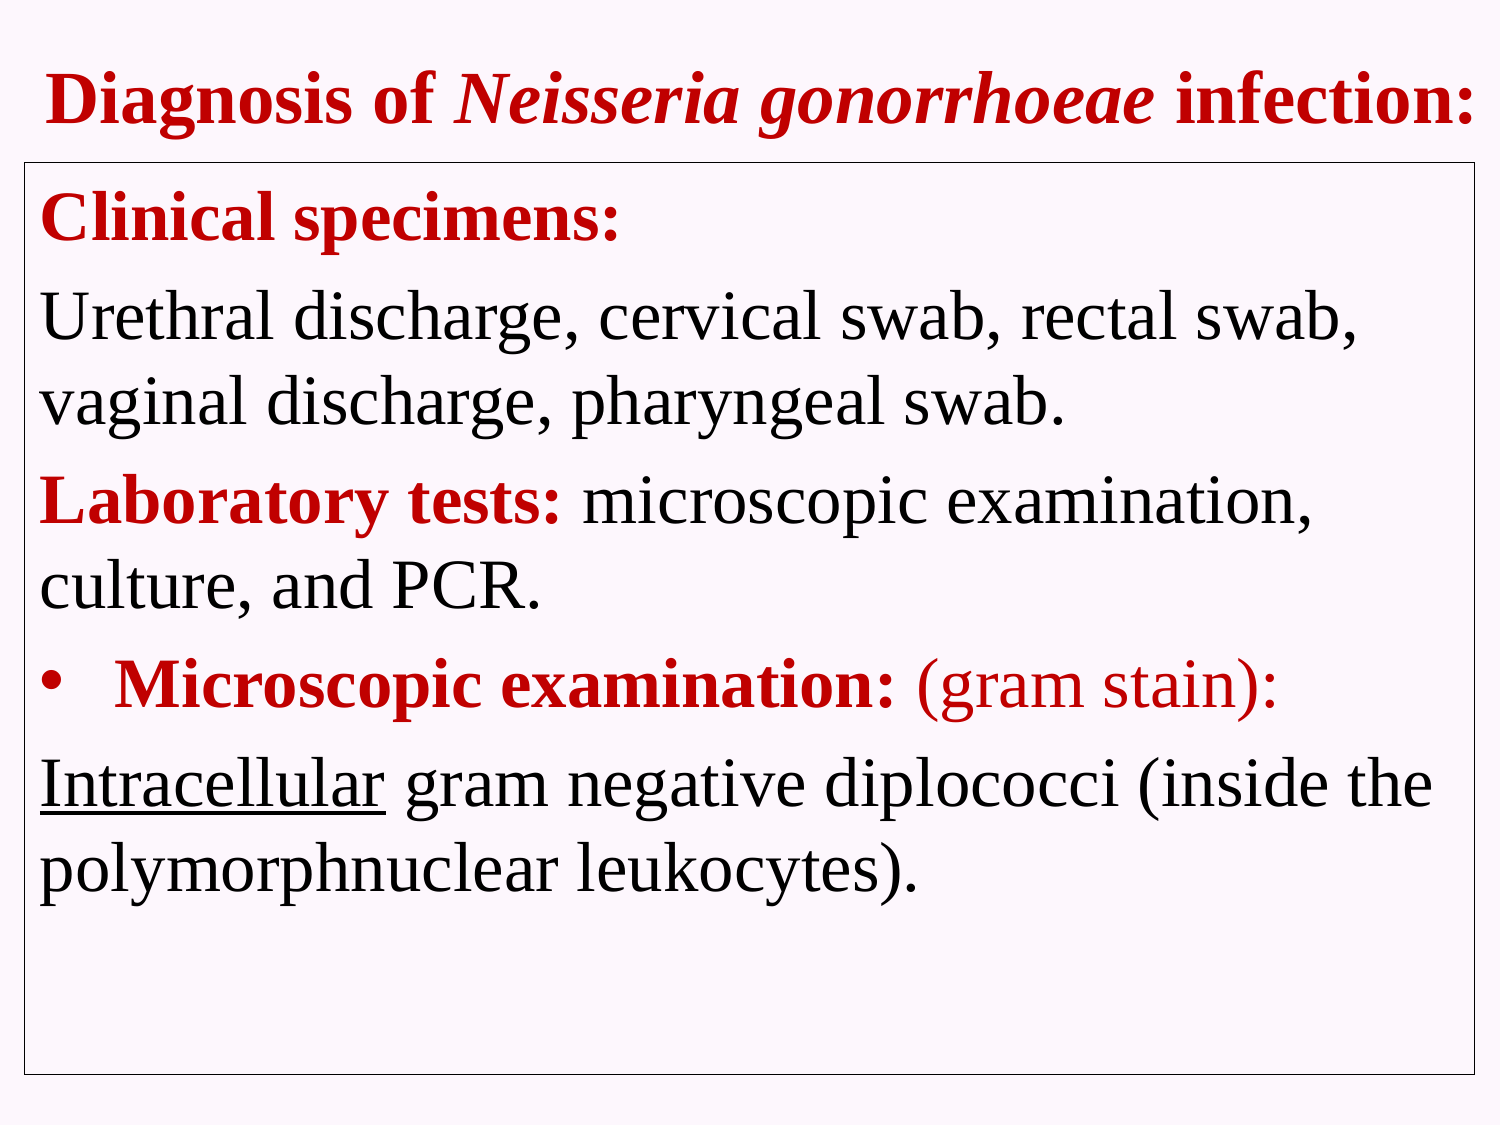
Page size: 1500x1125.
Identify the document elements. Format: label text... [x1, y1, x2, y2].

subtitle Clinical specimens: Urethral discharge, cervical swab, rectal swab, vaginal discharge, pharyngeal swab. Laboratory tests: microscopic examination, culture, and PCR. Microscopic examination: (gram stain): Intracellular gram negative diplococci (inside the polymorphnuclear leukocytes). [24, 162, 1475, 1075]
title Diagnosis of Neisseria gonorrhoeae infection: [24, 37, 1500, 150]
